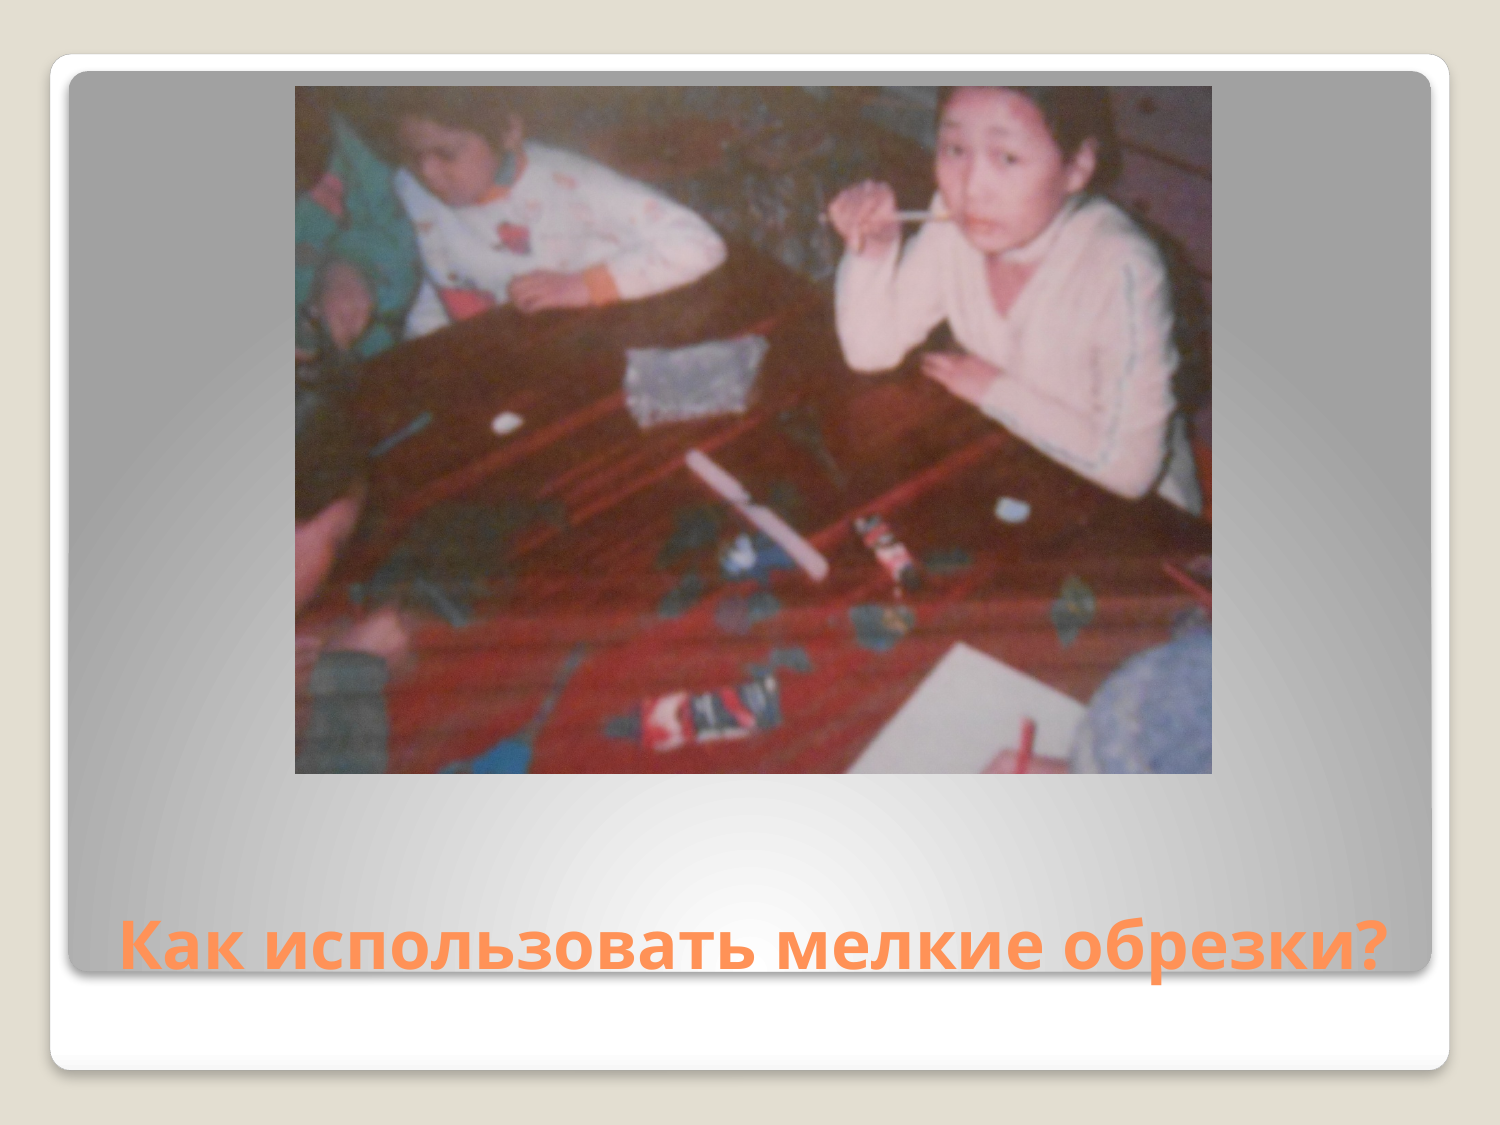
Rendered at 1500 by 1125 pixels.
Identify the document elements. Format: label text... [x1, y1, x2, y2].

title Как использовать мелкие обрезки? [82, 817, 1425, 990]
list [295, 86, 1212, 775]
